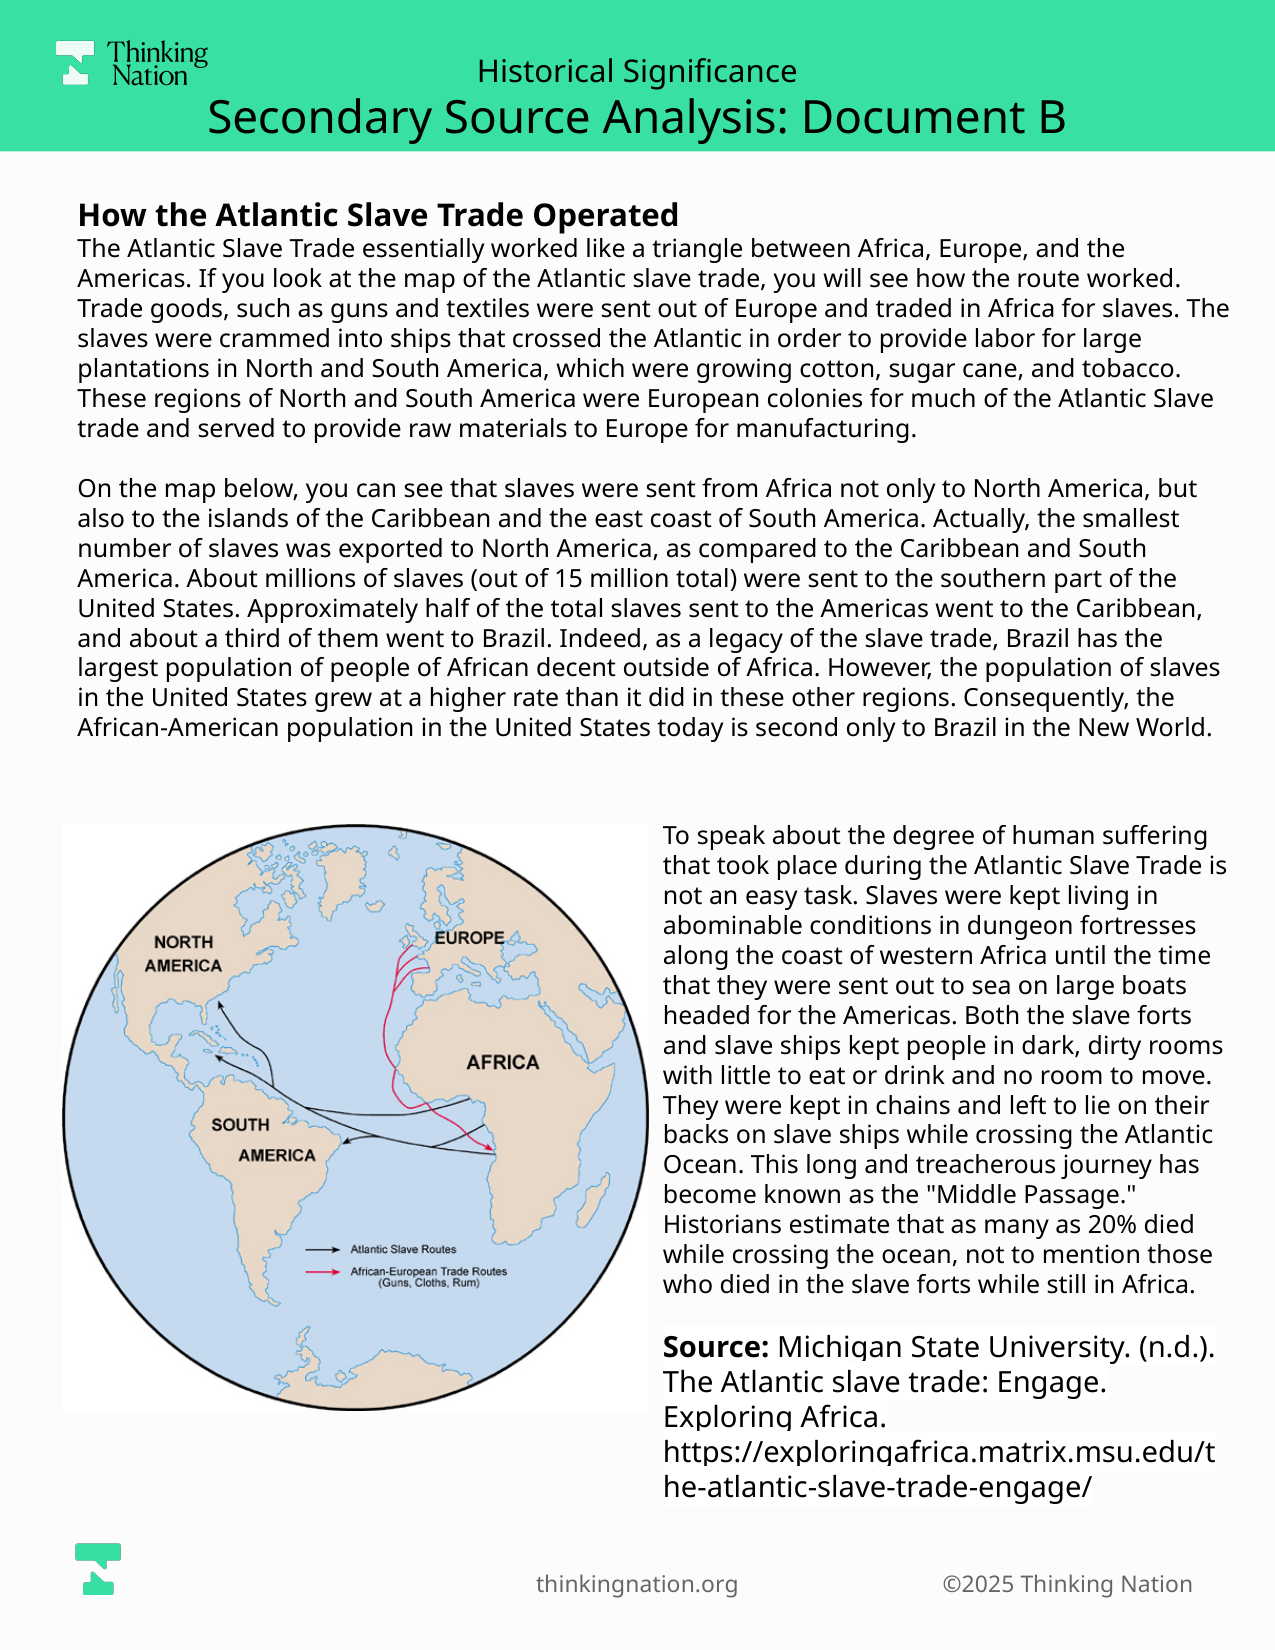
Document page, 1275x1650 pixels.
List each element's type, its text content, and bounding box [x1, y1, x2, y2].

picture [38, 26, 213, 99]
picture [62, 824, 649, 1411]
text_box To speak about the degree of human suffering that took place during the Atlantic Slave Trade is not an easy task. Slaves were kept living in abominable conditions in dungeon fortresses along the coast of western Africa until the time that they were sent out to sea on large boats headed for the Americas. Both the slave forts and slave ships kept people in dark, dirty rooms with little to eat or drink and no room to move. They were kept in chains and left to lie on their backs on slave ships while crossing the Atlantic Ocean. This long and treacherous journey has become known as the "Middle Passage." Historians estimate that as many as 20% died while crossing the ocean, not to mention those who died in the slave forts while still in Africa. Source: Michigan State University. (n.d.). The Atlantic slave trade: Engage. Exploring Africa. https://exploringafrica.matrix.msu.edu/the-atlantic-slave-trade-engage/ [648, 804, 1248, 1534]
text_box ©2025 Thinking Nation [907, 1553, 1210, 1605]
text_box How the Atlantic Slave Trade Operated The Atlantic Slave Trade essentially worked like a triangle between Africa, Europe, and the Americas. If you look at the map of the Atlantic slave trade, you will see how the route worked. Trade goods, such as guns and textiles were sent out of Europe and traded in Africa for slaves. The slaves were crammed into ships that crossed the Atlantic in order to provide labor for large plantations in North and South America, which were growing cotton, sugar cane, and tobacco. These regions of North and South America were European colonies for much of the Atlantic Slave trade and served to provide raw materials to Europe for manufacturing. On the map below, you can see that slaves were sent from Africa not only to North America, but also to the islands of the Caribbean and the east coast of South America. Actually, the smallest number of slaves was exported to North America, as compared to the Caribbean and South America. About millions of slaves (out of 15 million total) were sent to the southern part of the United States. Approximately half of the total slaves sent to the Americas went to the Caribbean, and about a third of them went to Brazil. Indeed, as a legacy of the slave trade, Brazil has the largest population of people of African decent outside of Africa. However, the population of slaves in the United States grew at a higher rate than it did in these other regions. Consequently, the African-American population in the United States today is second only to Brazil in the New World. [62, 180, 1252, 826]
text_box Historical Significance Secondary Source Analysis: Document B [0, 0, 1275, 152]
picture [62, 1533, 134, 1605]
text_box thinkingnation.org [486, 1553, 789, 1605]
